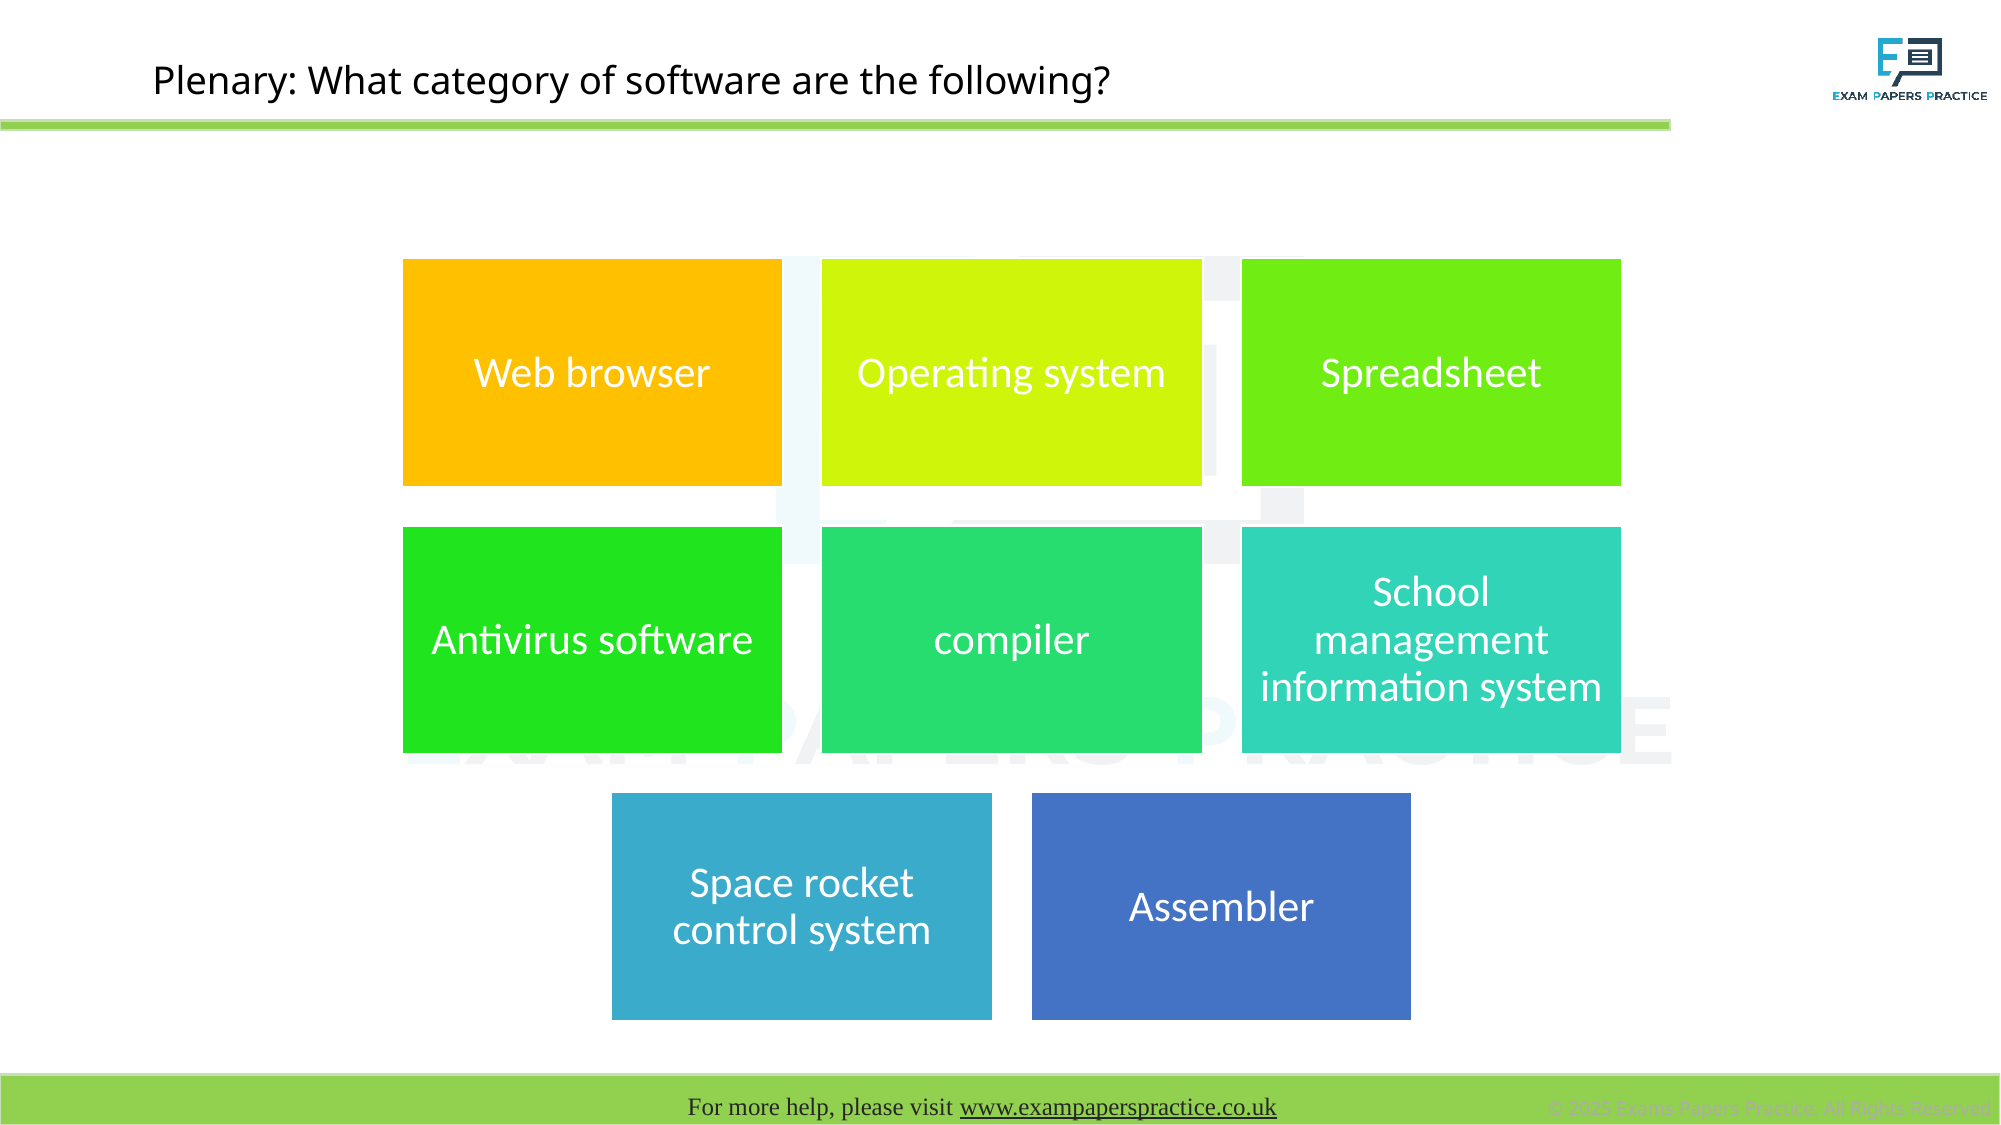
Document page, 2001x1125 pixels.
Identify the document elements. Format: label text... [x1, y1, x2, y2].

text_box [365, 258, 1659, 1022]
title Plenary: What category of software are the following? [137, 52, 1863, 162]
